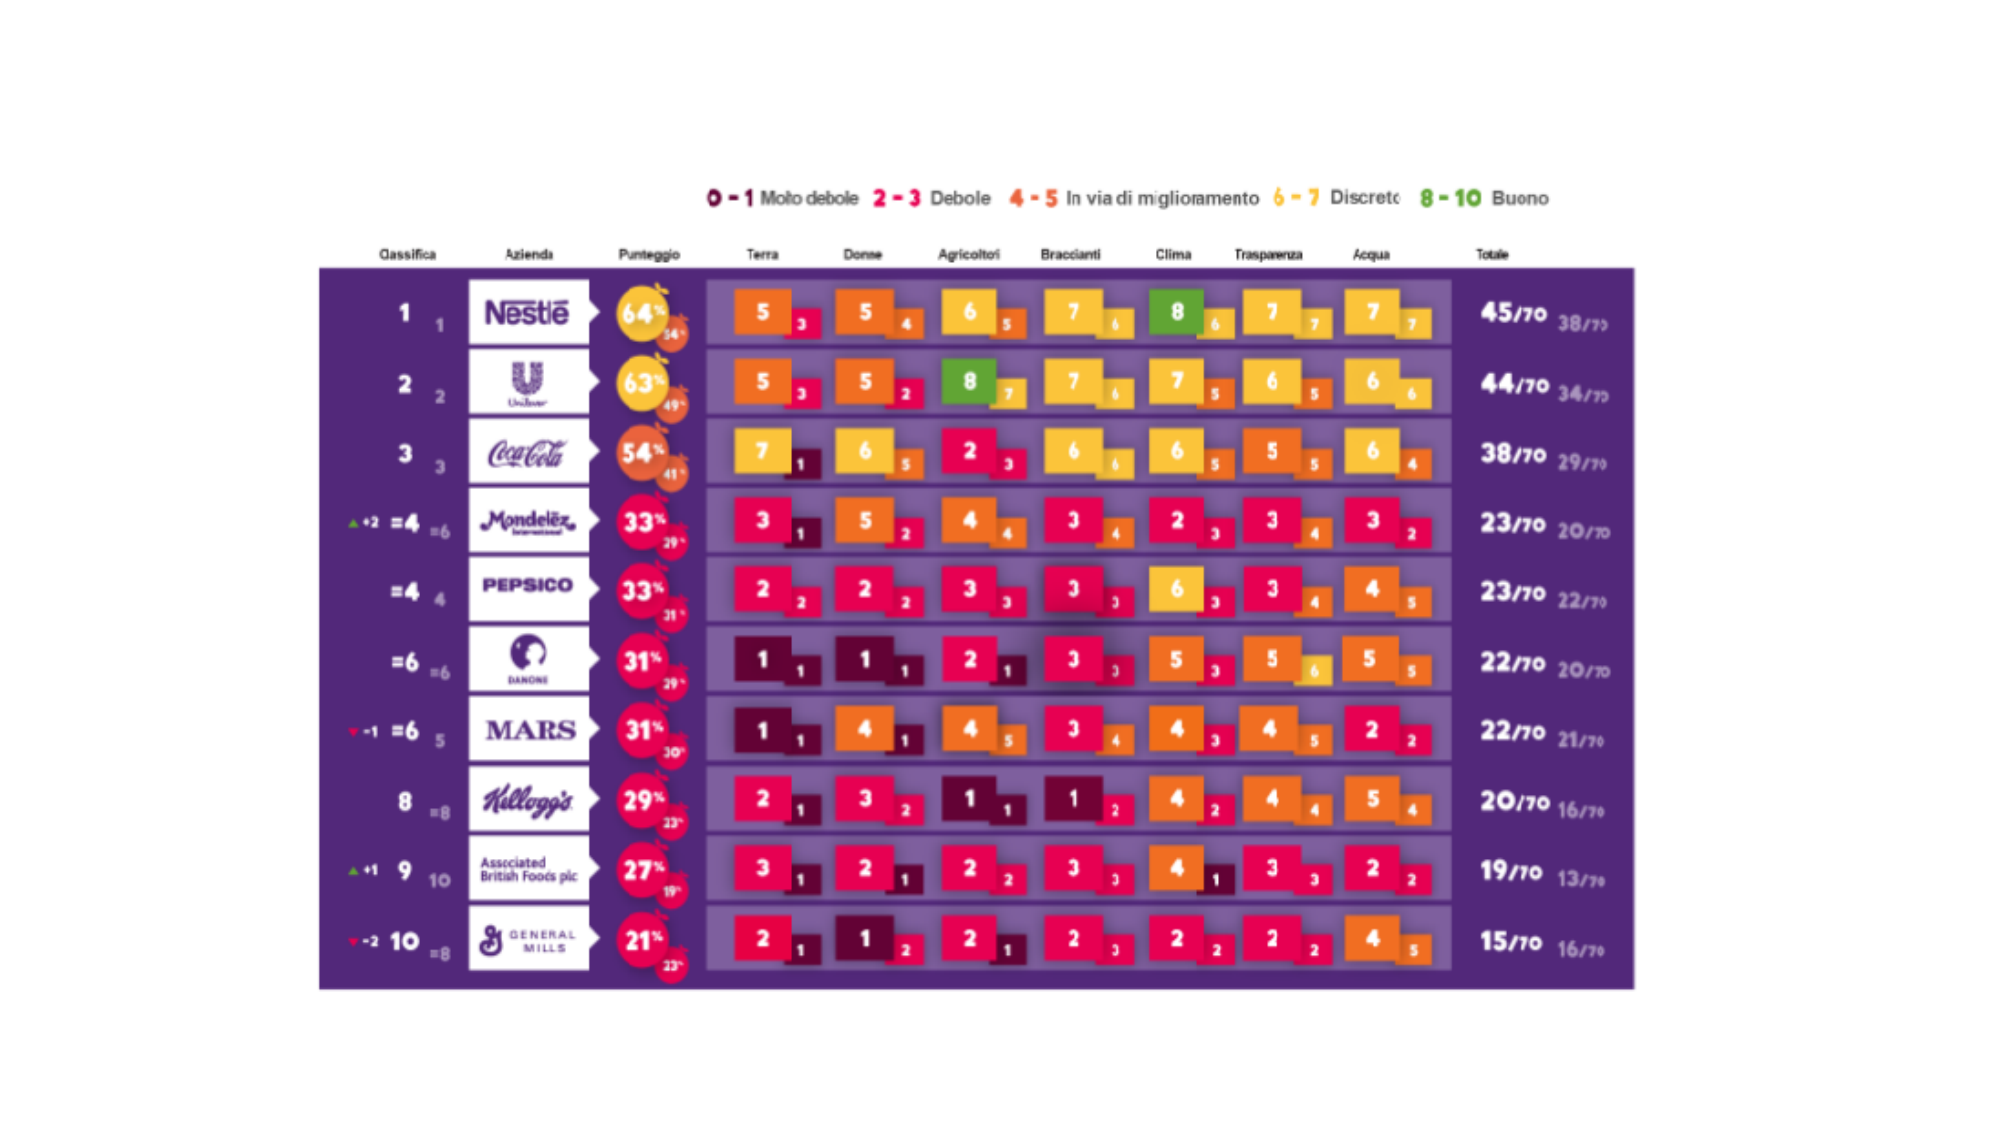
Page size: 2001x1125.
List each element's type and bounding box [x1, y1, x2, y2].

picture [285, 163, 1704, 1020]
